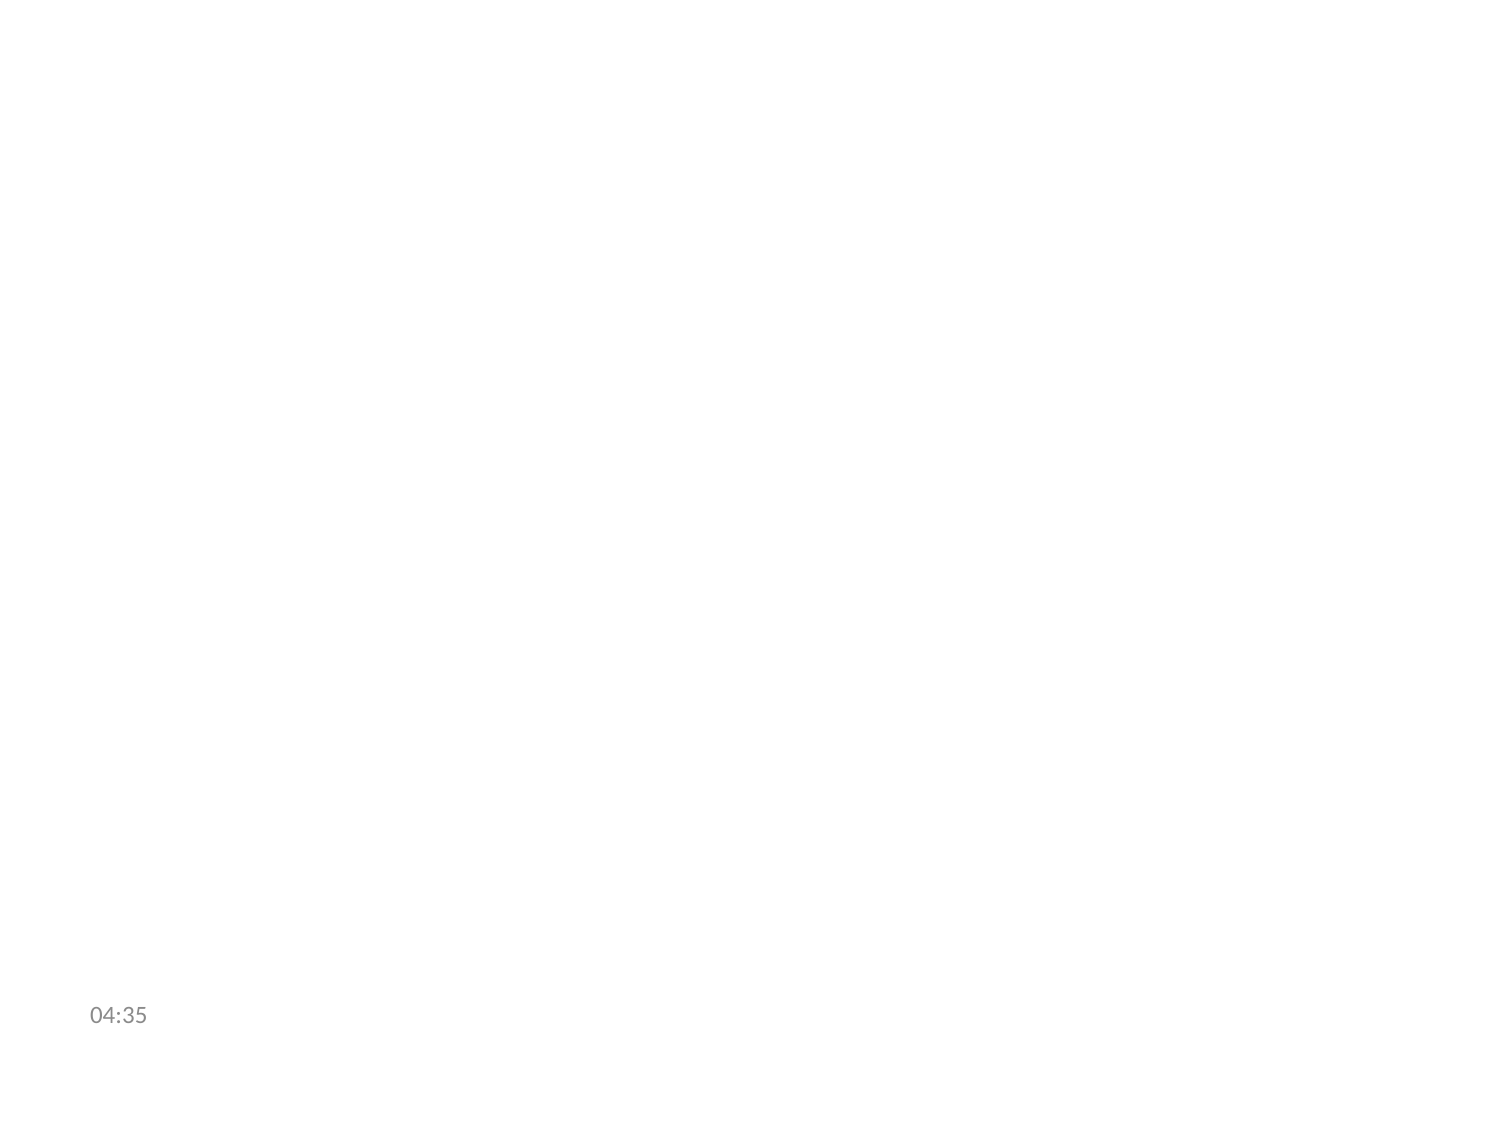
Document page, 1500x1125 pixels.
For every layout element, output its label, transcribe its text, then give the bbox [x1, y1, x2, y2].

text_box 15:35 [75, 983, 425, 1044]
